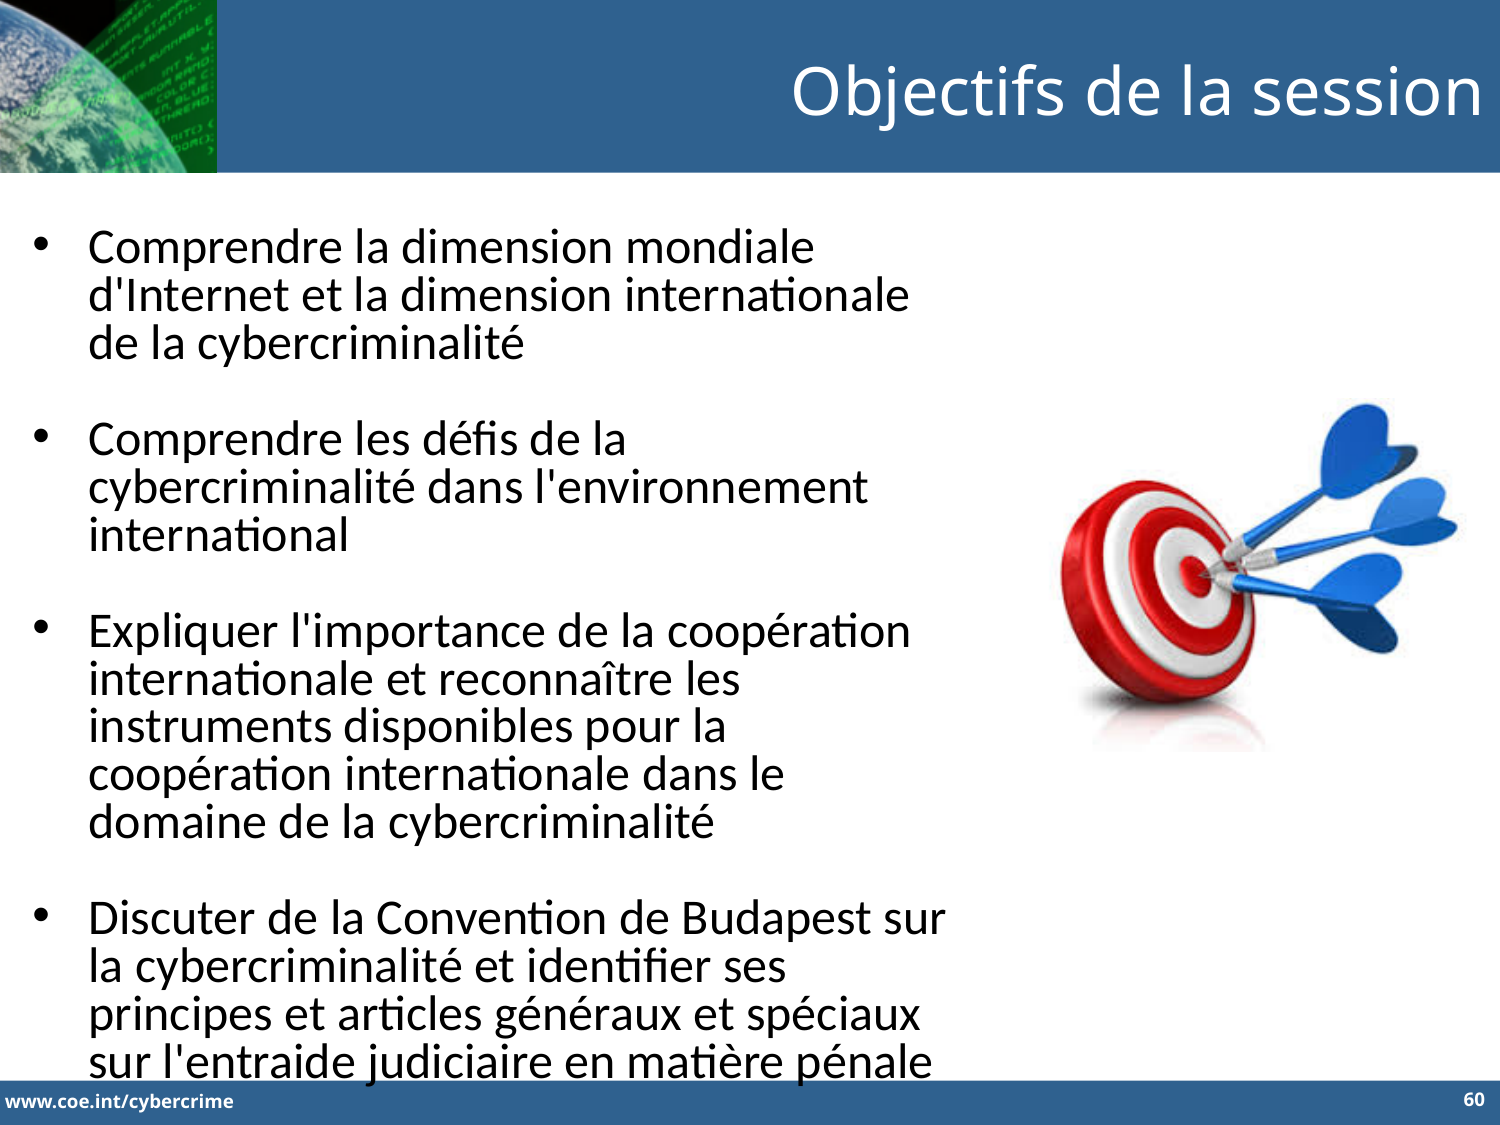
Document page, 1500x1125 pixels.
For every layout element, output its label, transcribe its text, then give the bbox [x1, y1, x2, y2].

slide_number 60 [1162, 1080, 1500, 1125]
picture [1021, 398, 1483, 752]
picture [0, 1, 217, 173]
text_box Comprendre la dimension mondiale d'Internet et la dimension internationale de la cybercriminalité Comprendre les défis de la cybercriminalité dans l'environnement international Expliquer l'importance de la coopération internationale et reconnaître les instruments disponibles pour la coopération internationale dans le domaine de la cybercriminalité Discuter de la Convention de Budapest sur la cybercriminalité et identifier ses principes et articles généraux et spéciaux sur l'entraide judiciaire en matière pénale [17, 217, 976, 1096]
text_box Objectifs de la session [229, 12, 1500, 166]
